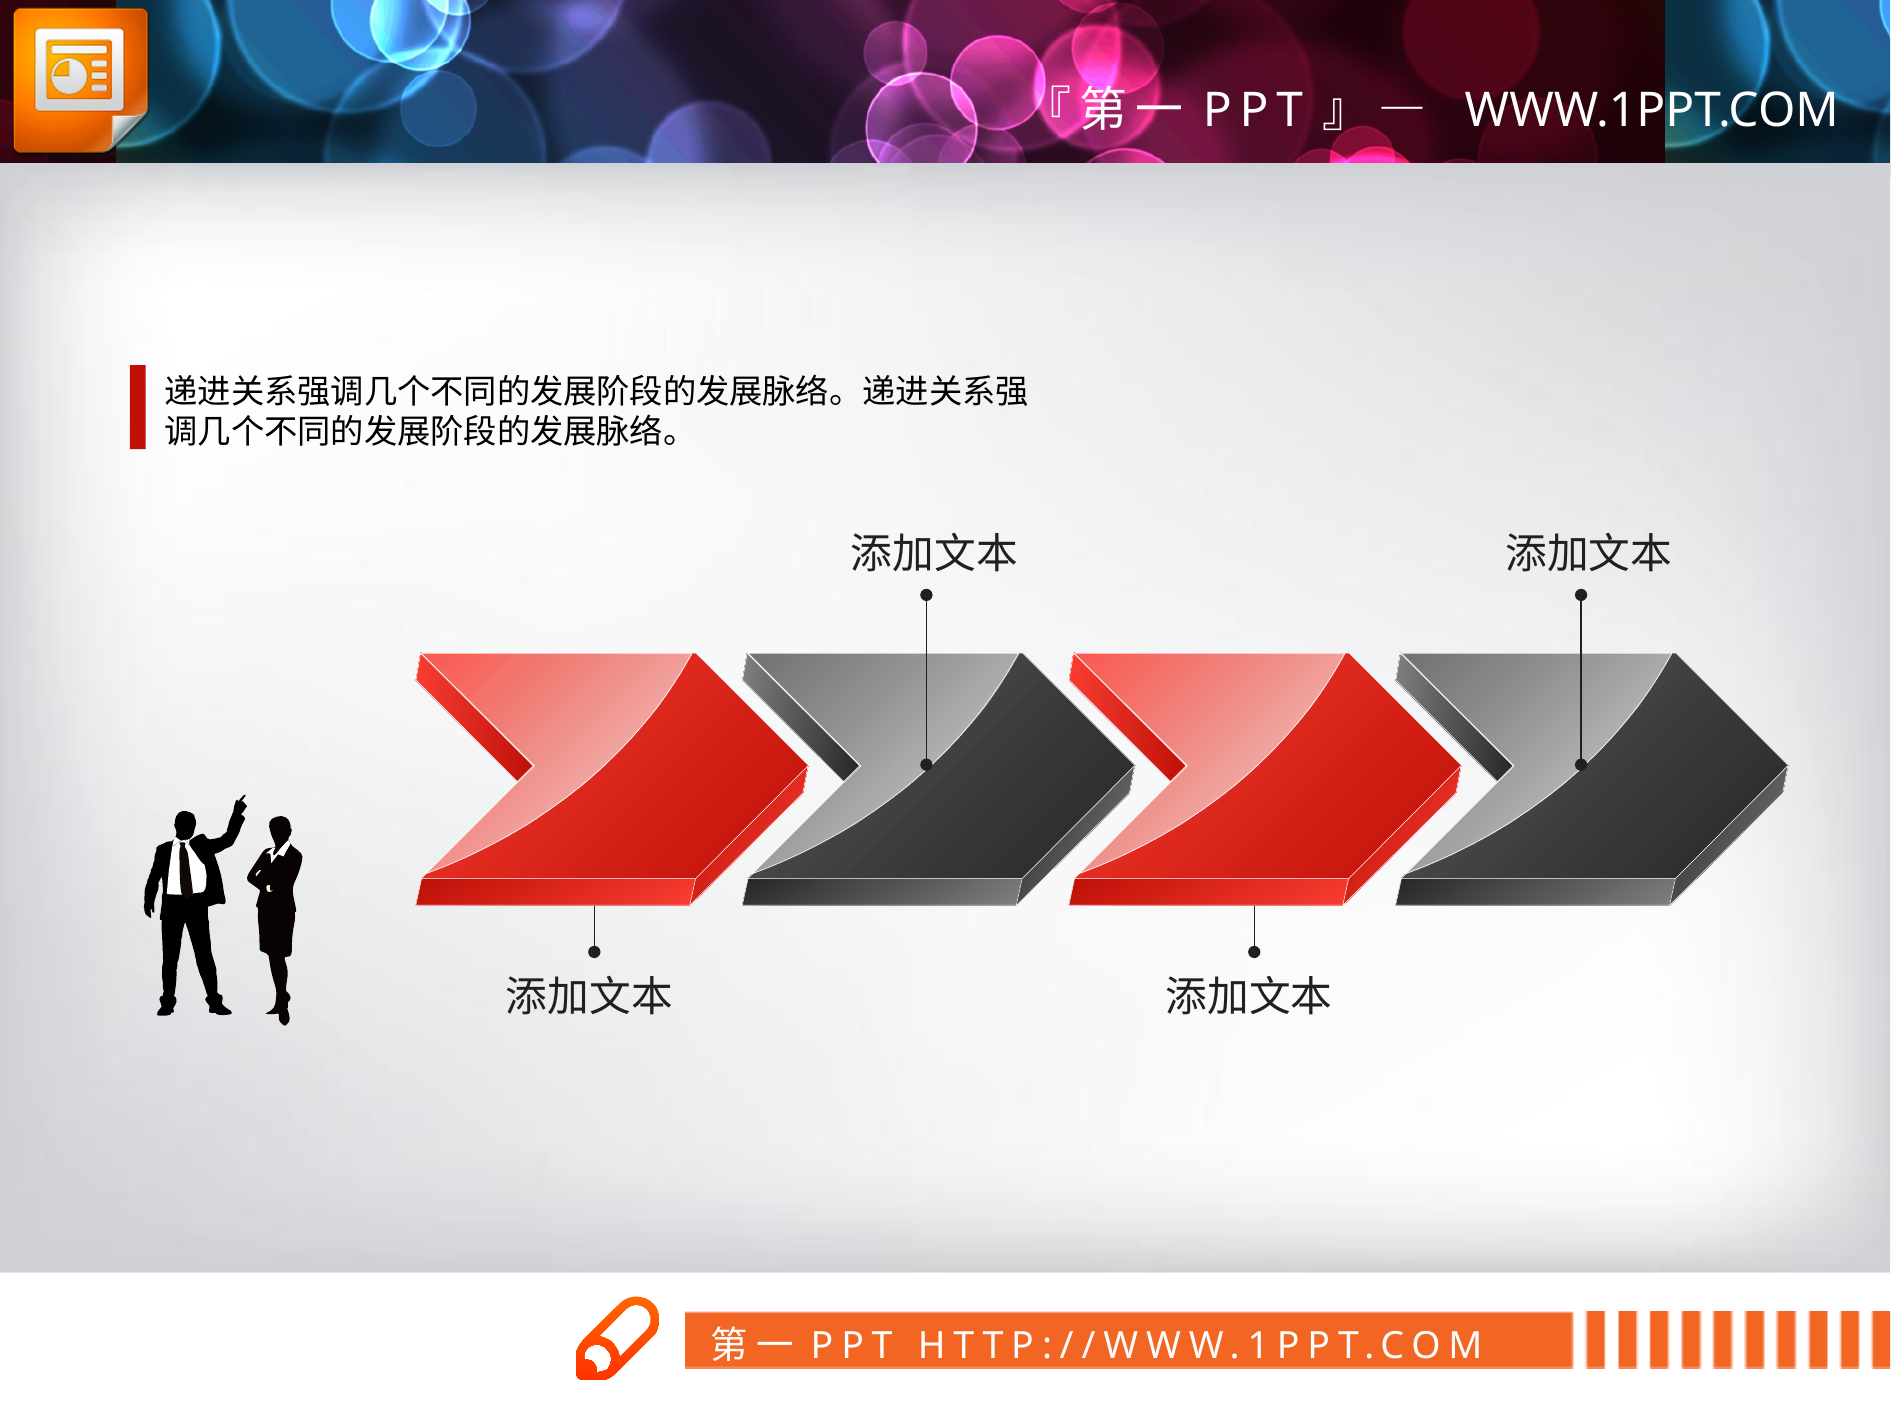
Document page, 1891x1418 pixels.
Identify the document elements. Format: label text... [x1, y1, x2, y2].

text_box 添加文本 [491, 962, 688, 1027]
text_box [415, 652, 809, 906]
text_box 递进关系强调几个不同的发展阶段的发展脉络。递进关系强 调几个不同的发展阶段的发展脉络。 [150, 362, 1045, 458]
picture [685, 1311, 1891, 1369]
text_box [811, 652, 1136, 906]
text_box 添加文本 [836, 519, 1033, 584]
text_box 添加文本 [1490, 519, 1688, 584]
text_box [1464, 652, 1789, 906]
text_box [143, 794, 248, 1016]
text_box [128, 363, 148, 451]
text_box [1137, 652, 1462, 906]
text_box 添加文本 [1150, 962, 1348, 1027]
picture [0, 0, 1891, 1275]
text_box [246, 813, 303, 1028]
